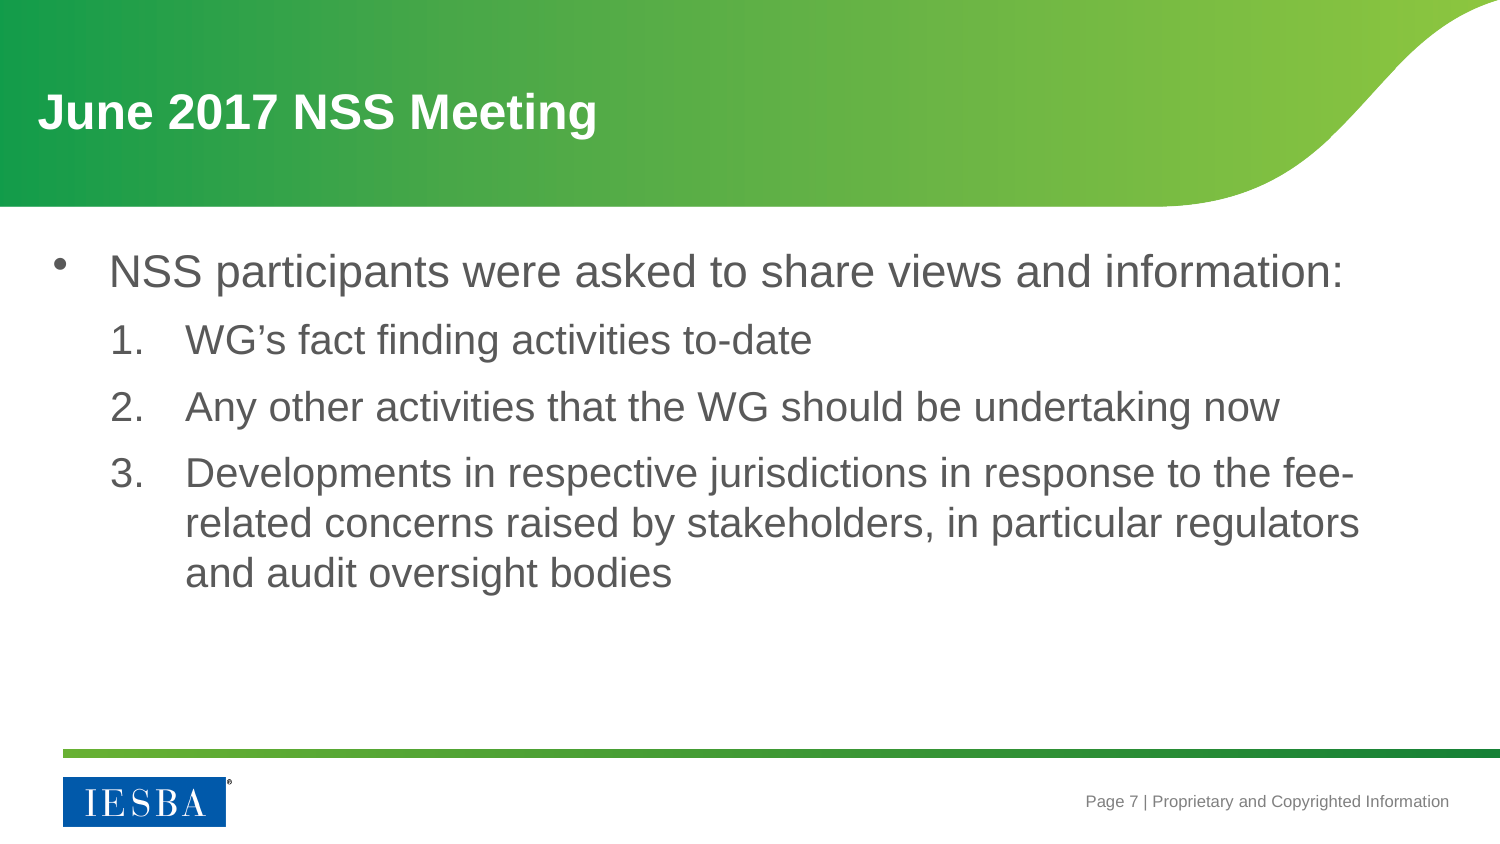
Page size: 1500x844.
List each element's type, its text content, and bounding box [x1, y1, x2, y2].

picture [63, 777, 232, 827]
title June 2017 NSS Meeting [37, 76, 1363, 143]
picture [0, 0, 1500, 207]
list NSS participants were asked to share views and information: WG’s fact finding activities to-date Any other activities that the WG should be undertaking now Developments in respective jurisdictions in response to the fee-related concerns raised by stakeholders, in particular regulators and audit oversight bodies [37, 234, 1413, 737]
